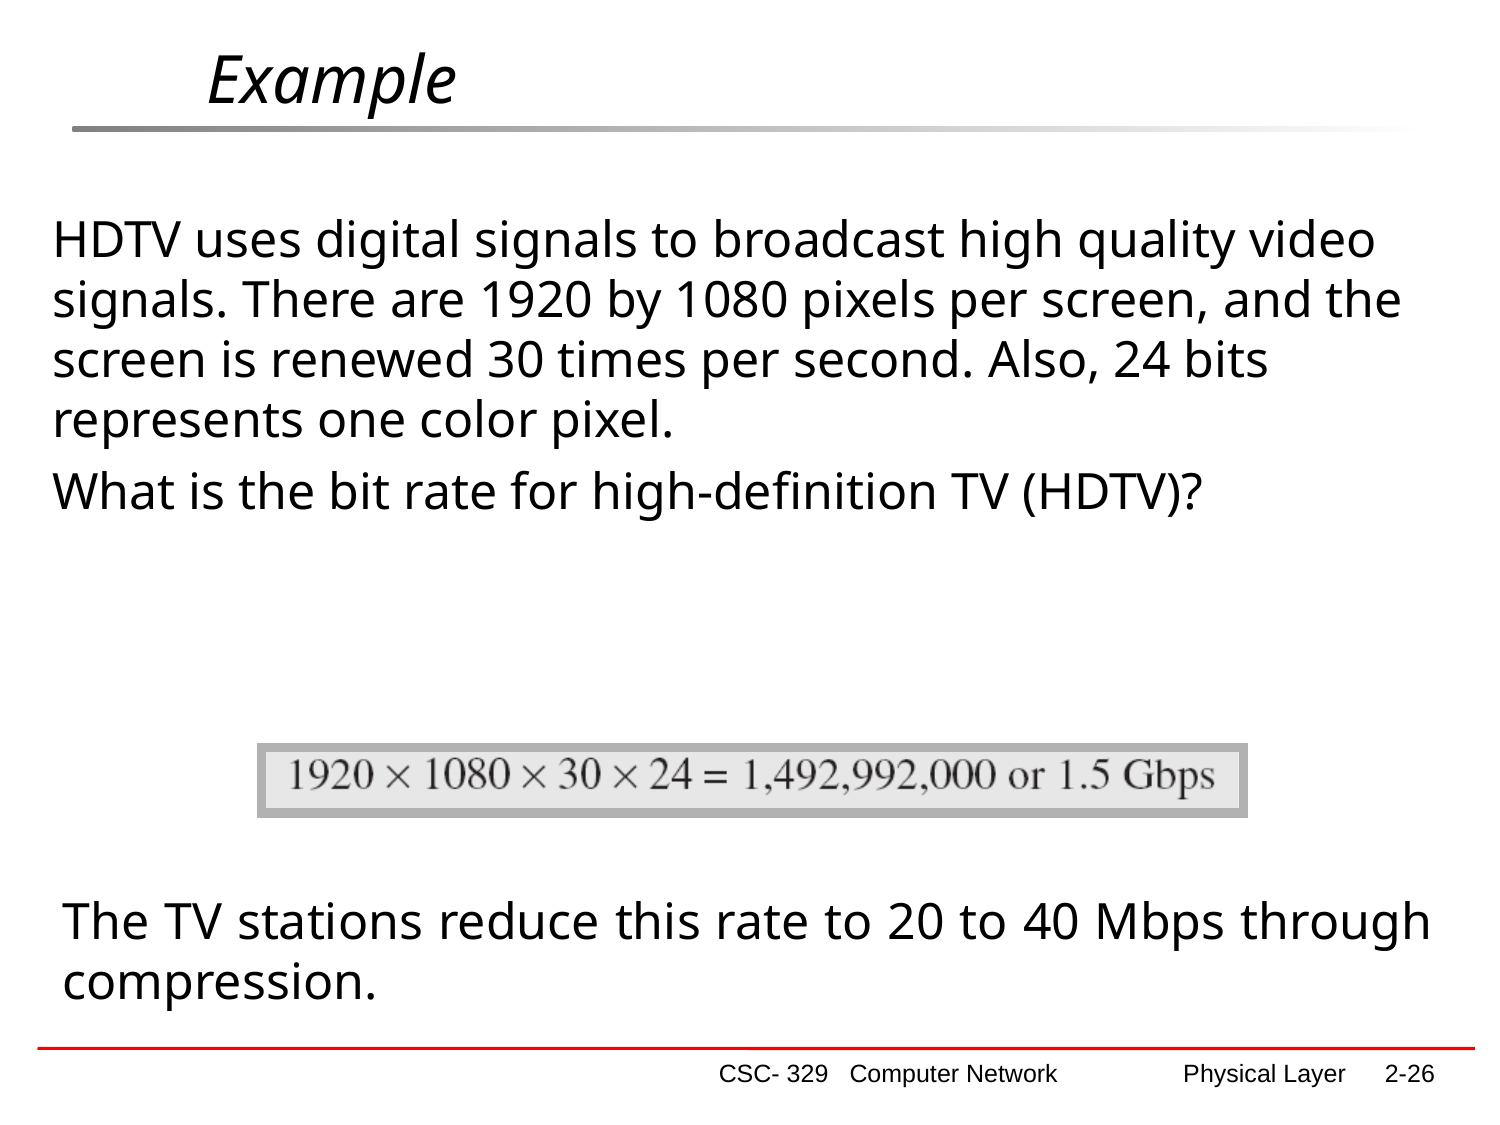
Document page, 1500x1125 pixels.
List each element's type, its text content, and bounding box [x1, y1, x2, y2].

picture [265, 752, 1240, 809]
text_box [72, 126, 1423, 132]
slide_number 2-26 [1338, 1049, 1451, 1125]
text_box [24, 237, 1475, 863]
text_box HDTV uses digital signals to broadcast high quality video signals. There are 1920 by 1080 pixels per screen, and the screen is renewed 30 times per second. Also, 24 bits represents one color pixel. What is the bit rate for high-definition TV (HDTV)? [37, 199, 1438, 588]
text_box The TV stations reduce this rate to 20 to 40 Mbps through compression. [47, 882, 1448, 1018]
footer CSC- 329 Computer Network Physical Layer [690, 1049, 1338, 1125]
text_box Example [191, 29, 474, 125]
